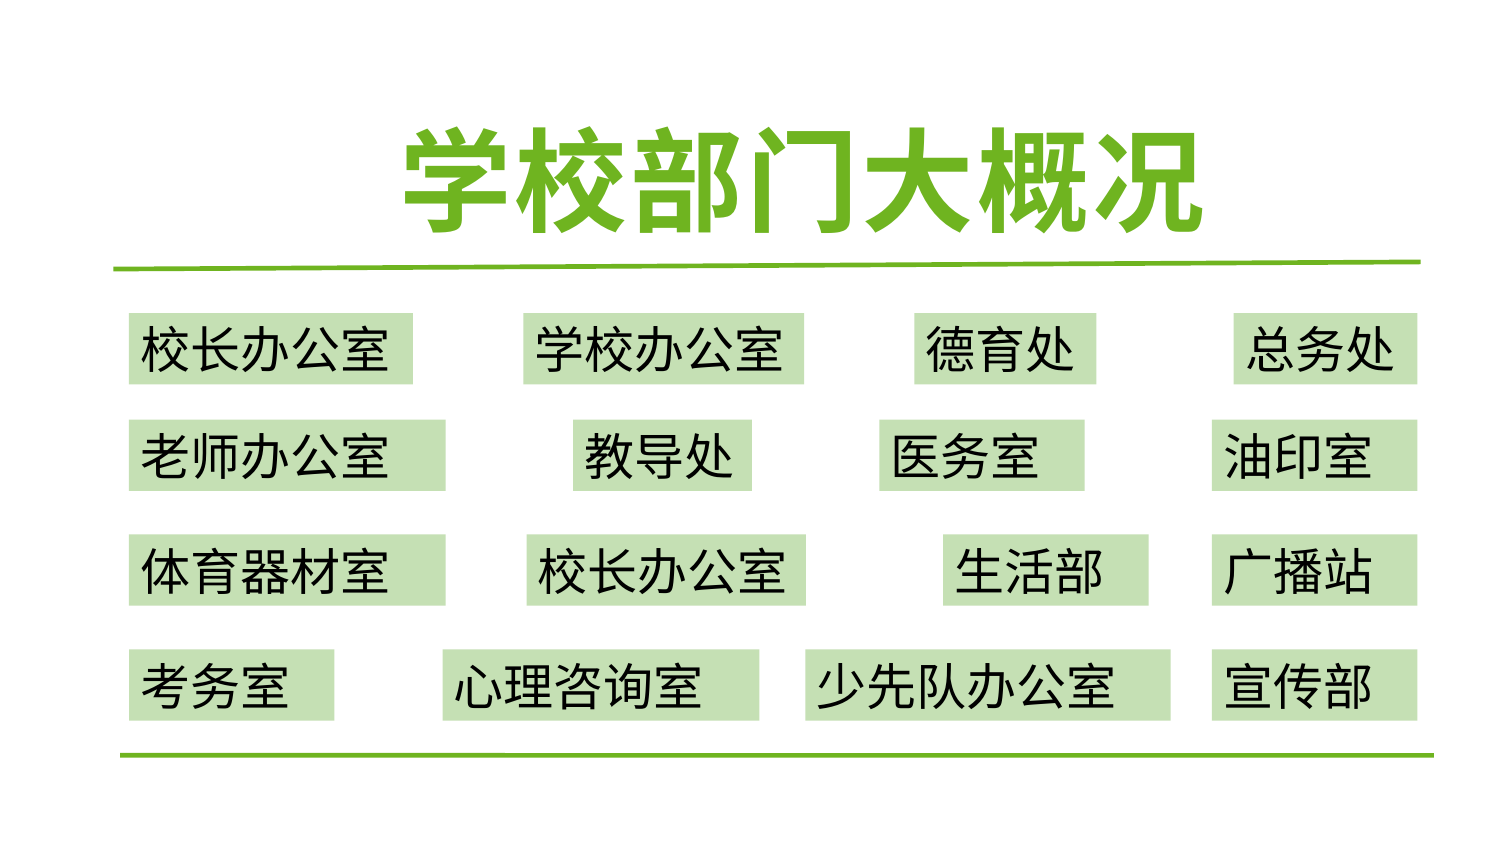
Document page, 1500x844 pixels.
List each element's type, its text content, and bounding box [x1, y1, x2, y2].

text_box 校长办公室 [526, 534, 806, 606]
text_box 宣传部 [1211, 649, 1418, 721]
text_box 体育器材室 [128, 534, 446, 606]
text_box 生活部 [943, 534, 1149, 606]
text_box 总务处 [1233, 313, 1418, 385]
text_box 广播站 [1211, 534, 1418, 606]
text_box 少先队办公室 [805, 649, 1171, 721]
text_box 教导处 [573, 419, 752, 491]
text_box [113, 261, 1421, 269]
text_box 心理咨询室 [442, 649, 760, 721]
text_box 考务室 [129, 649, 335, 721]
text_box 医务室 [879, 419, 1085, 491]
text_box 校长办公室 [128, 313, 413, 385]
text_box 德育处 [914, 313, 1097, 385]
text_box [72, 86, 1458, 810]
text_box 油印室 [1211, 419, 1418, 491]
text_box 老师办公室 [128, 419, 446, 491]
text_box 学校办公室 [523, 313, 805, 385]
text_box 学校部门大概况 [388, 105, 1218, 252]
